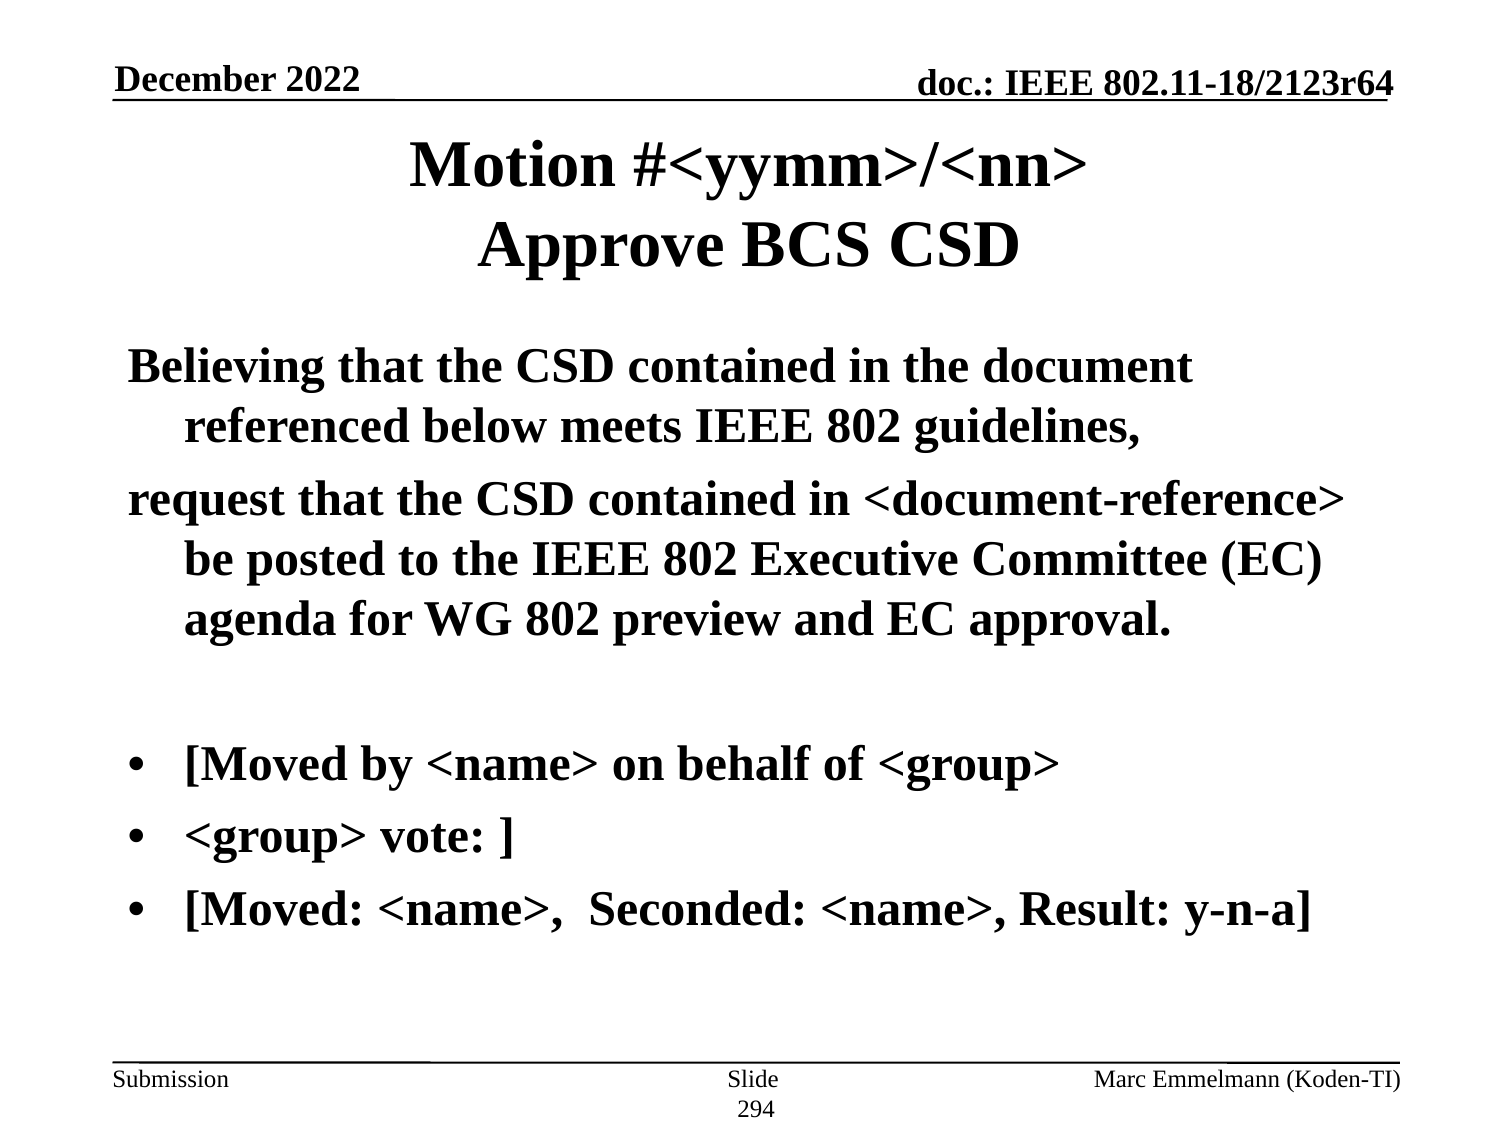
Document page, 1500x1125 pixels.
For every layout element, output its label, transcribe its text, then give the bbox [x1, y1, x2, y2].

title Motion #<yymm>/<nn> Approve BCS CSD [112, 112, 1388, 288]
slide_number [114, 54, 423, 100]
footer Marc Emmelmann (Koden-TI) [878, 1061, 1402, 1093]
list Believing that the CSD contained in the document referenced below meets IEEE 802 guidelines, request that the CSD contained in <document-reference> be posted to the IEEE 802 Executive Committee (EC) agenda for WG 802 preview and EC approval. • [Moved by <name> on behalf of <group> • <group> vote: ] • [Moved: <name>, Seconded: <name>, Result: y-n-a] [112, 324, 1388, 1000]
slide_number Slide 294 [712, 1061, 800, 1123]
